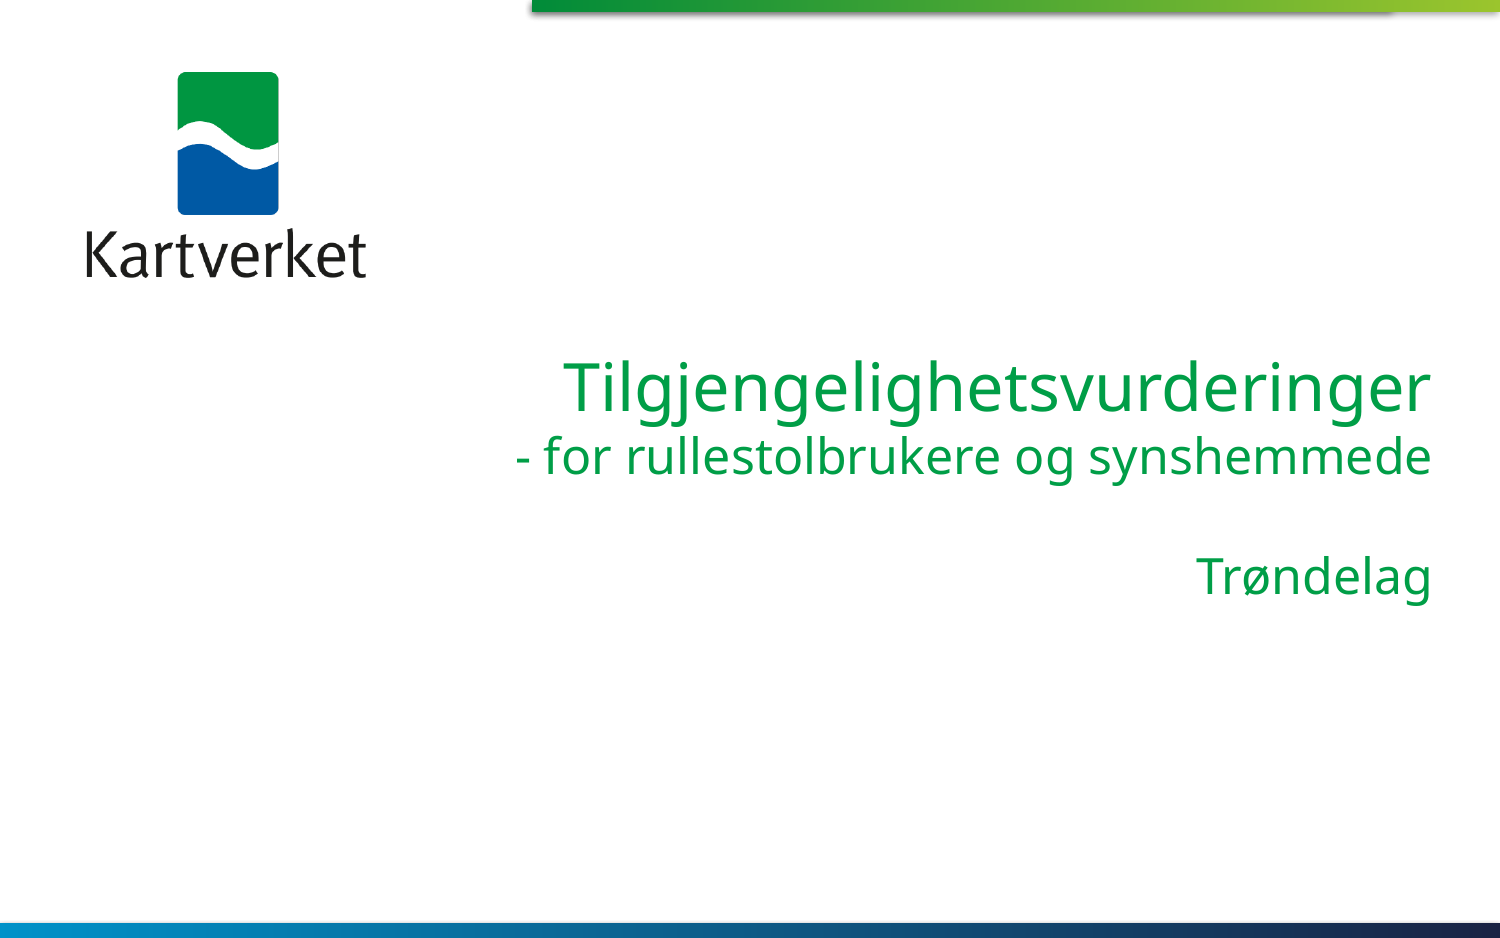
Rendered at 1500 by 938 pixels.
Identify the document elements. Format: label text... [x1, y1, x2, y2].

text_box Tilgjengelighetsvurderinger - for rullestolbrukere og synshemmede Trøndelag [66, 337, 1449, 613]
